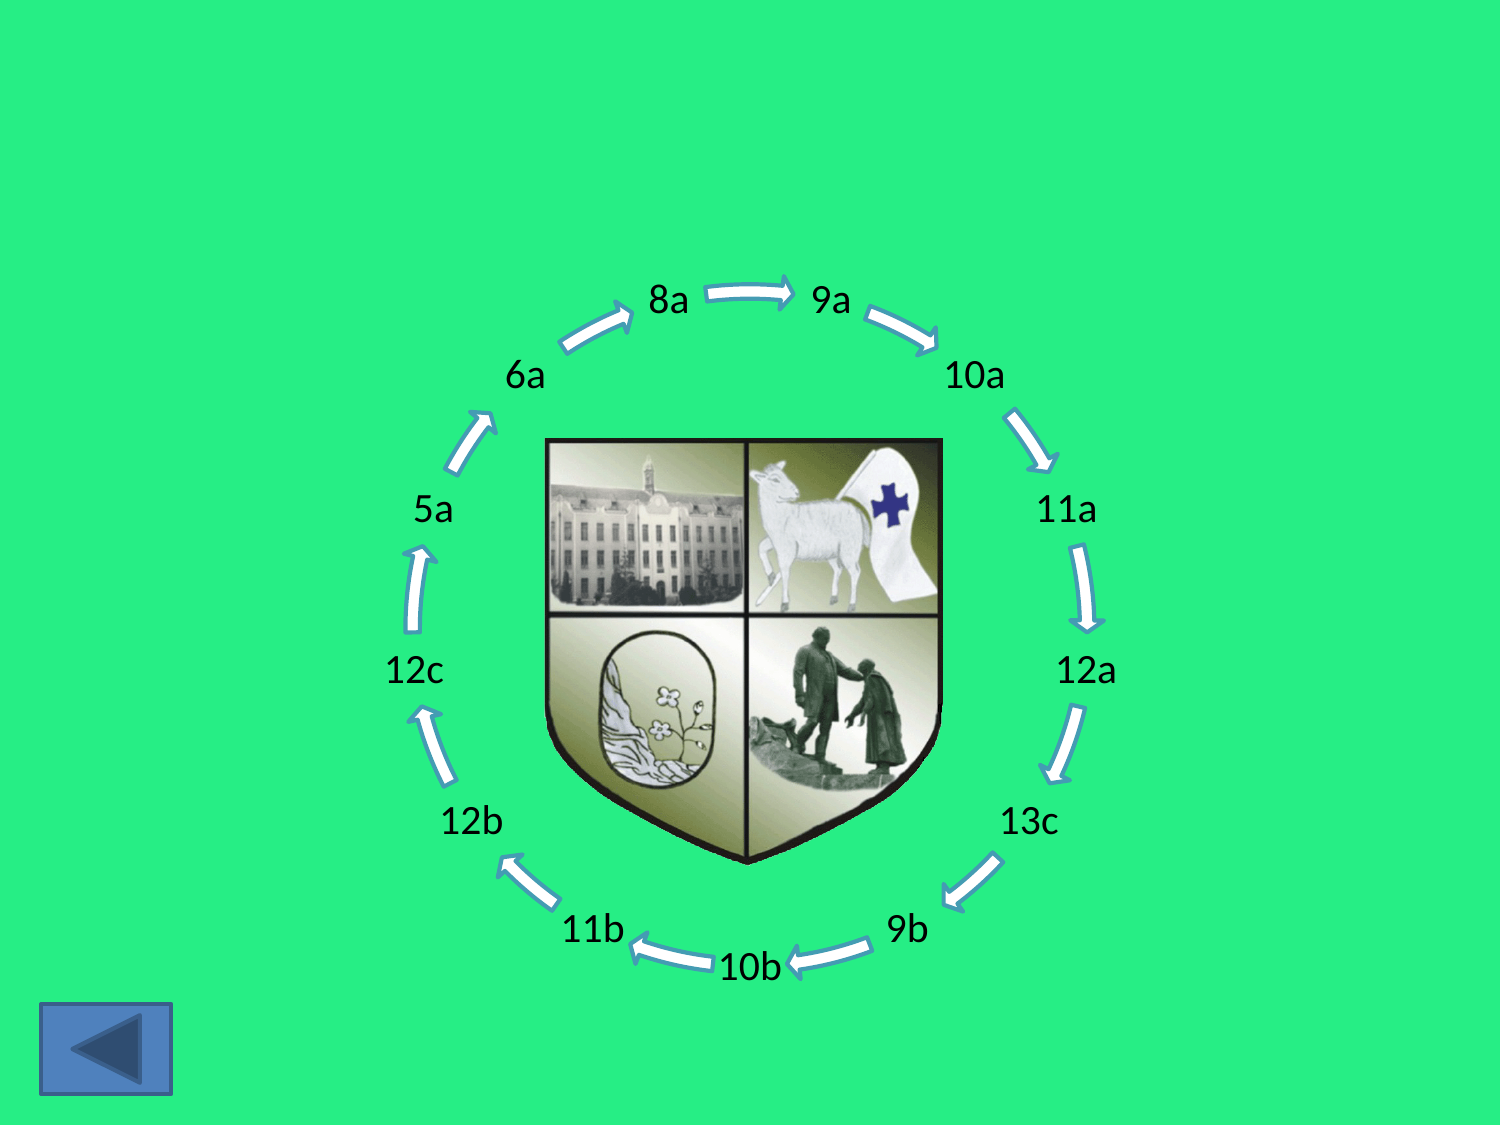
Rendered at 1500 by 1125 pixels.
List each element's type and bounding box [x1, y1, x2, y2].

picture [537, 432, 949, 868]
text_box [39, 1002, 173, 1096]
list [74, 262, 1426, 1006]
